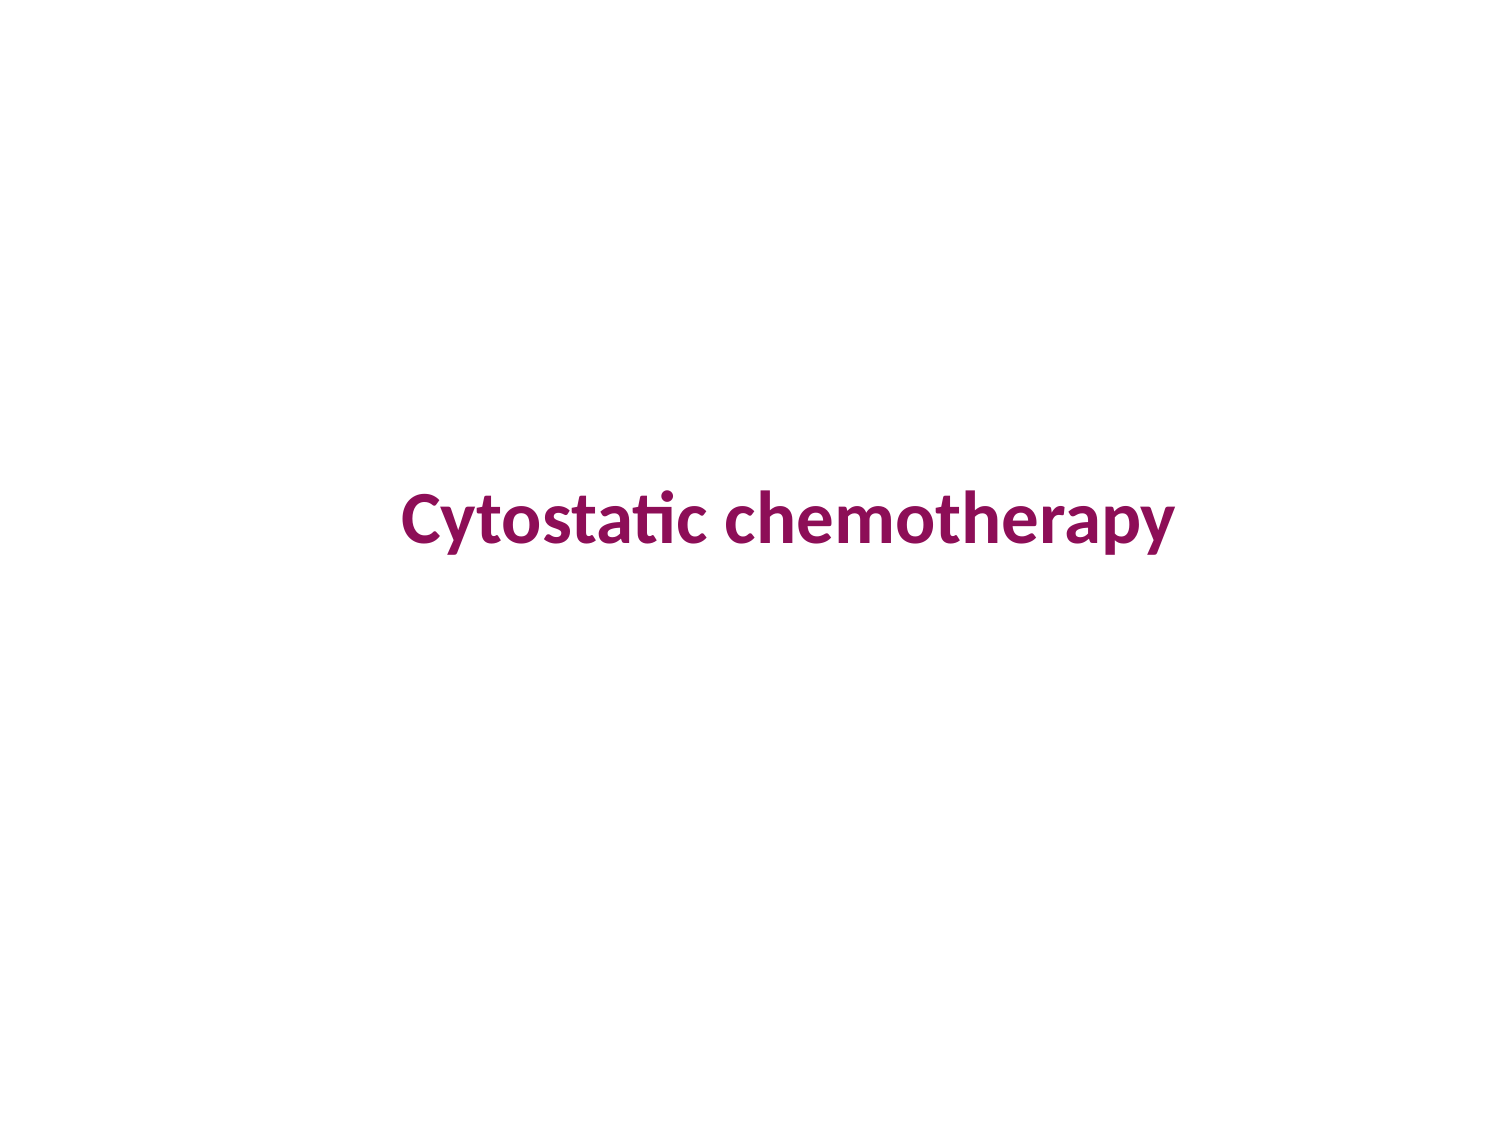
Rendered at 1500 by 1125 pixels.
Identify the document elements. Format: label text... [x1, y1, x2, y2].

title Cytostatic chemotherapy [387, 362, 1191, 559]
